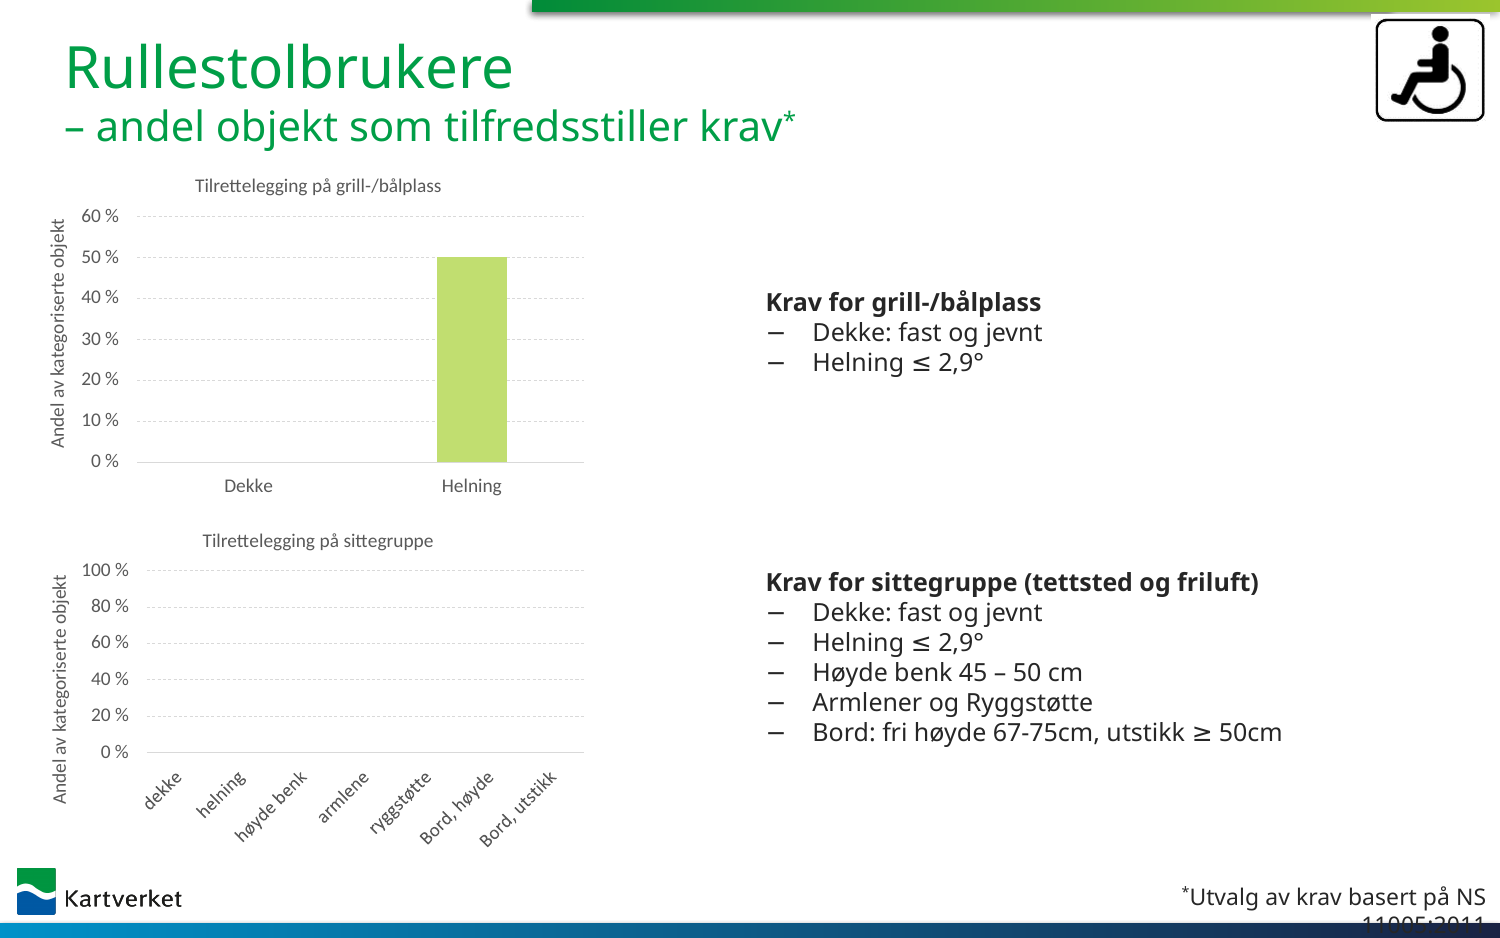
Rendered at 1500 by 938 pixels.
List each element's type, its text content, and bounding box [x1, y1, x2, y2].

text_box Rullestolbrukere – andel objekt som tilfredsstiller krav* [49, 14, 1431, 158]
picture [1371, 13, 1491, 127]
picture [41, 520, 595, 859]
text_box Krav for sittegruppe (tettsted og friluft) Dekke: fast og jevnt Helning ≤ 2,9° Høyde benk 45 – 50 cm Armlener og Ryggstøtte Bord: fri høyde 67-75cm, utstikk ≥ 50cm [750, 559, 1500, 754]
picture [41, 166, 595, 505]
text_box Krav for grill-/bålplass Dekke: fast og jevnt Helning ≤ 2,9° [750, 279, 1452, 384]
text_box *Utvalg av krav basert på NS 11005:2011 [1068, 873, 1500, 938]
